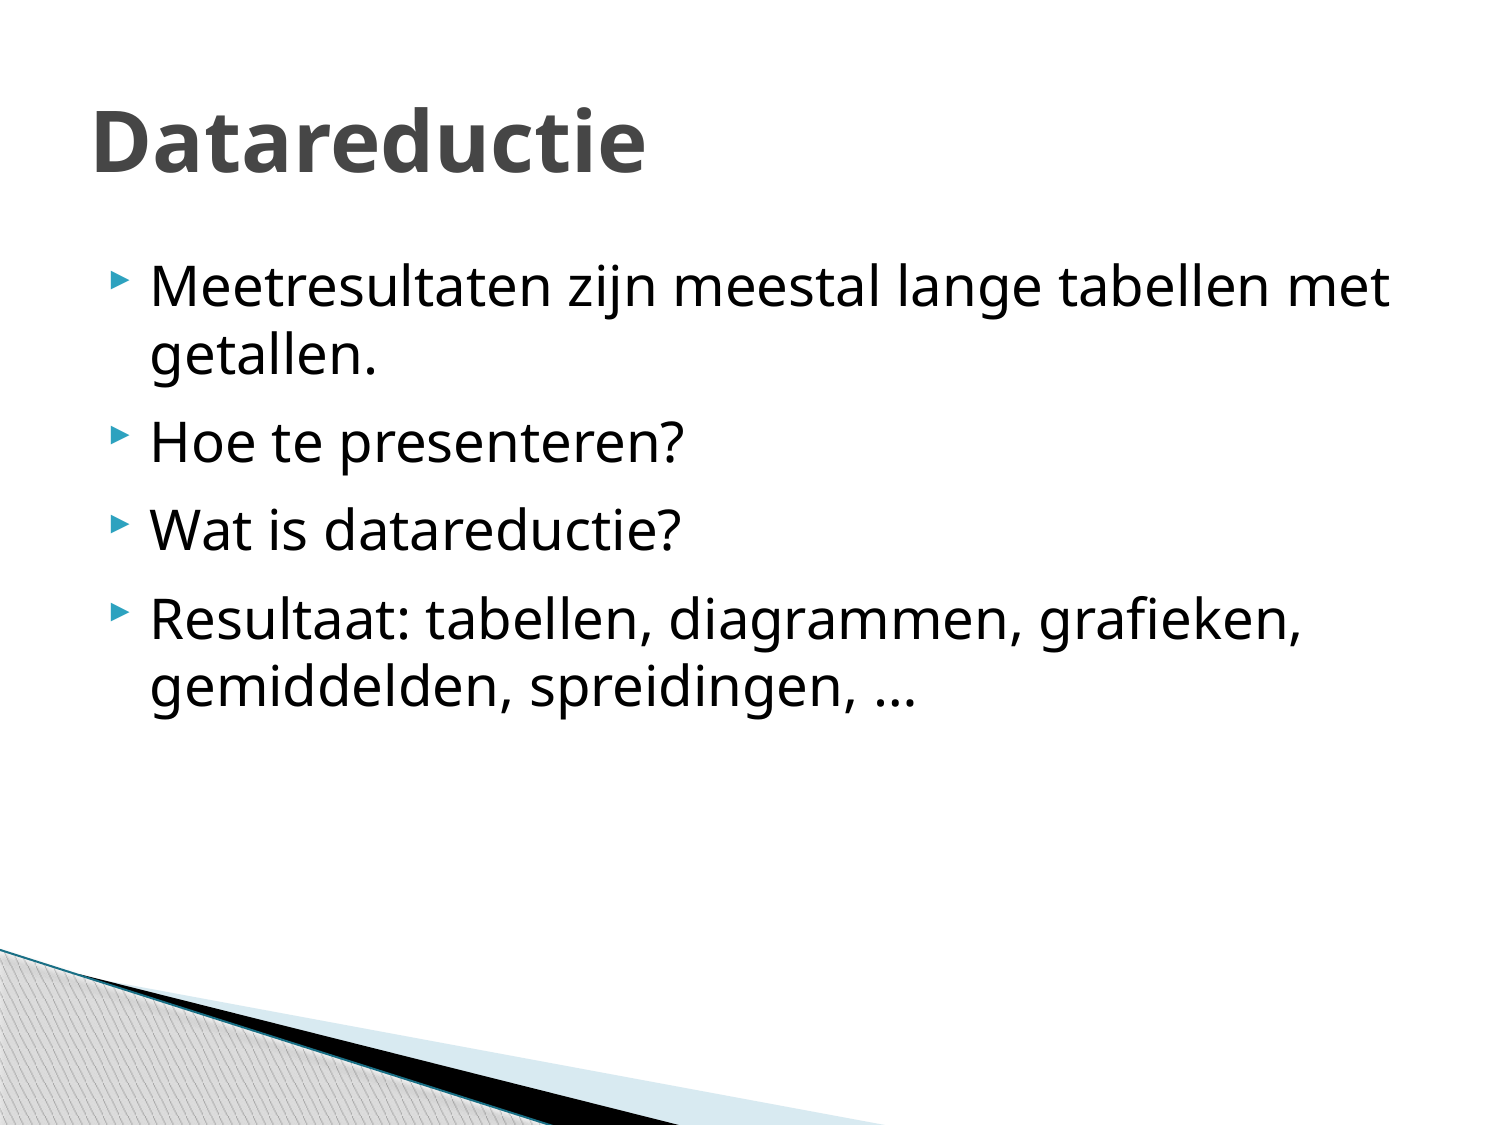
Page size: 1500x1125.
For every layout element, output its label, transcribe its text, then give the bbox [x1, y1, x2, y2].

list Meetresultaten zijn meestal lange tabellen met getallen. Hoe te presenteren? Wat is datareductie? Resultaat: tabellen, diagrammen, grafieken, gemiddelden, spreidingen, … [75, 243, 1425, 986]
title Datareductie [75, 45, 1425, 233]
